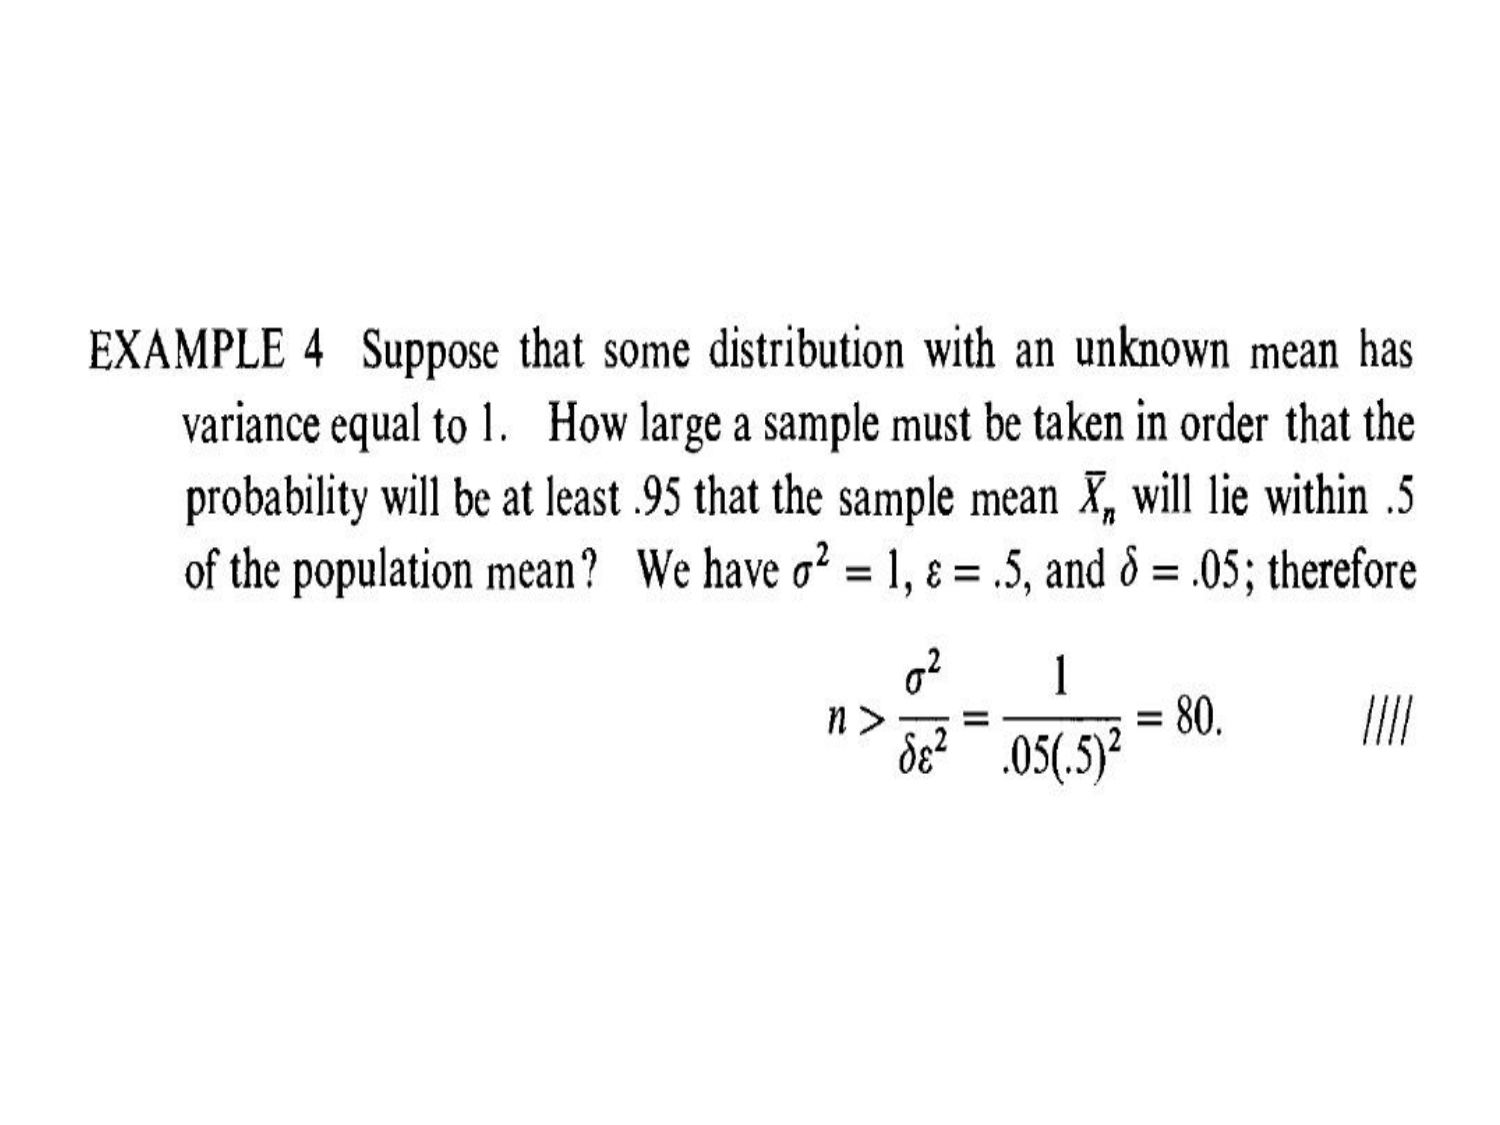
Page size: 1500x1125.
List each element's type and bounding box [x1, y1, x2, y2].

list [74, 274, 1426, 913]
